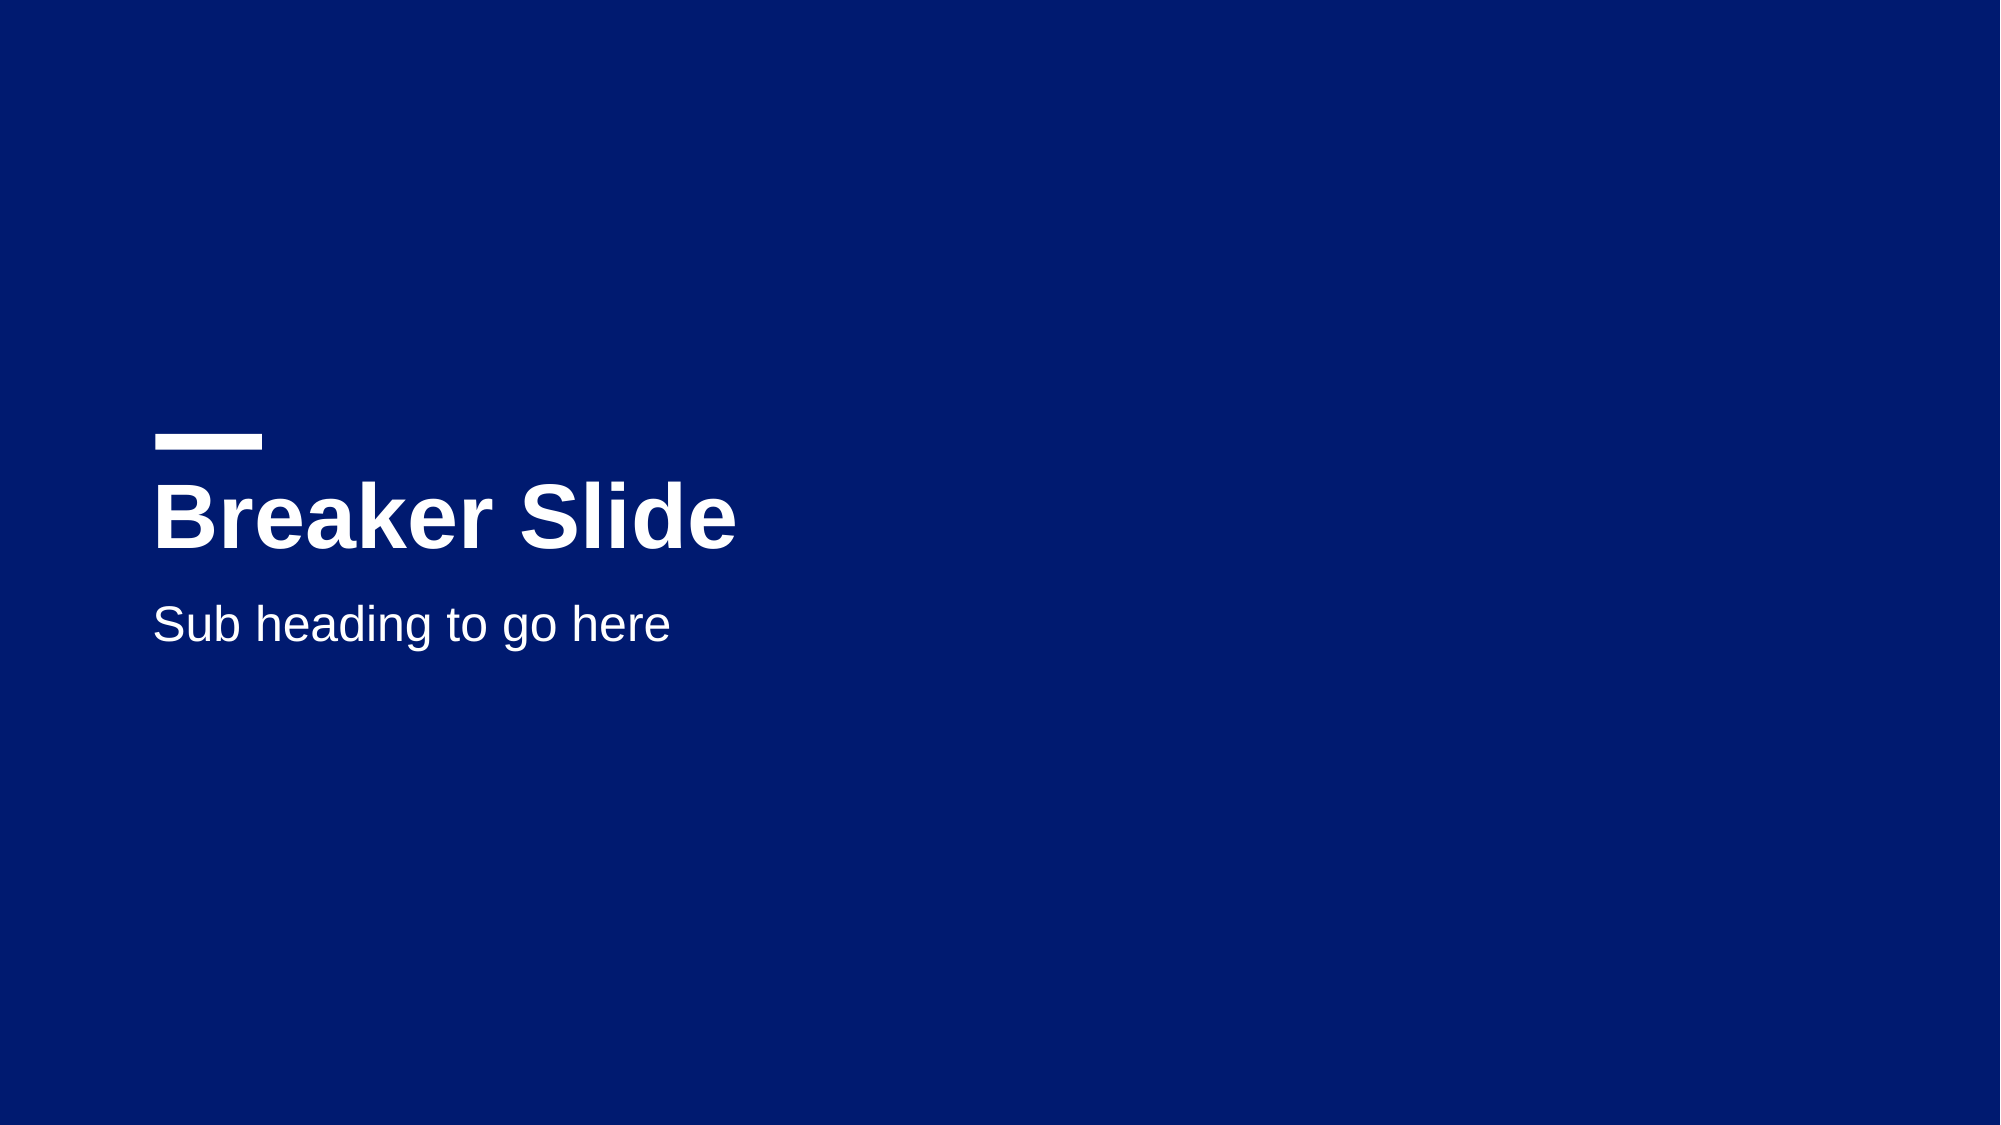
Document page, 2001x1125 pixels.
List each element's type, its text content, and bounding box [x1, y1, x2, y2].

title Breaker Slide [137, 184, 1750, 576]
subtitle Sub heading to go here [137, 590, 1750, 863]
